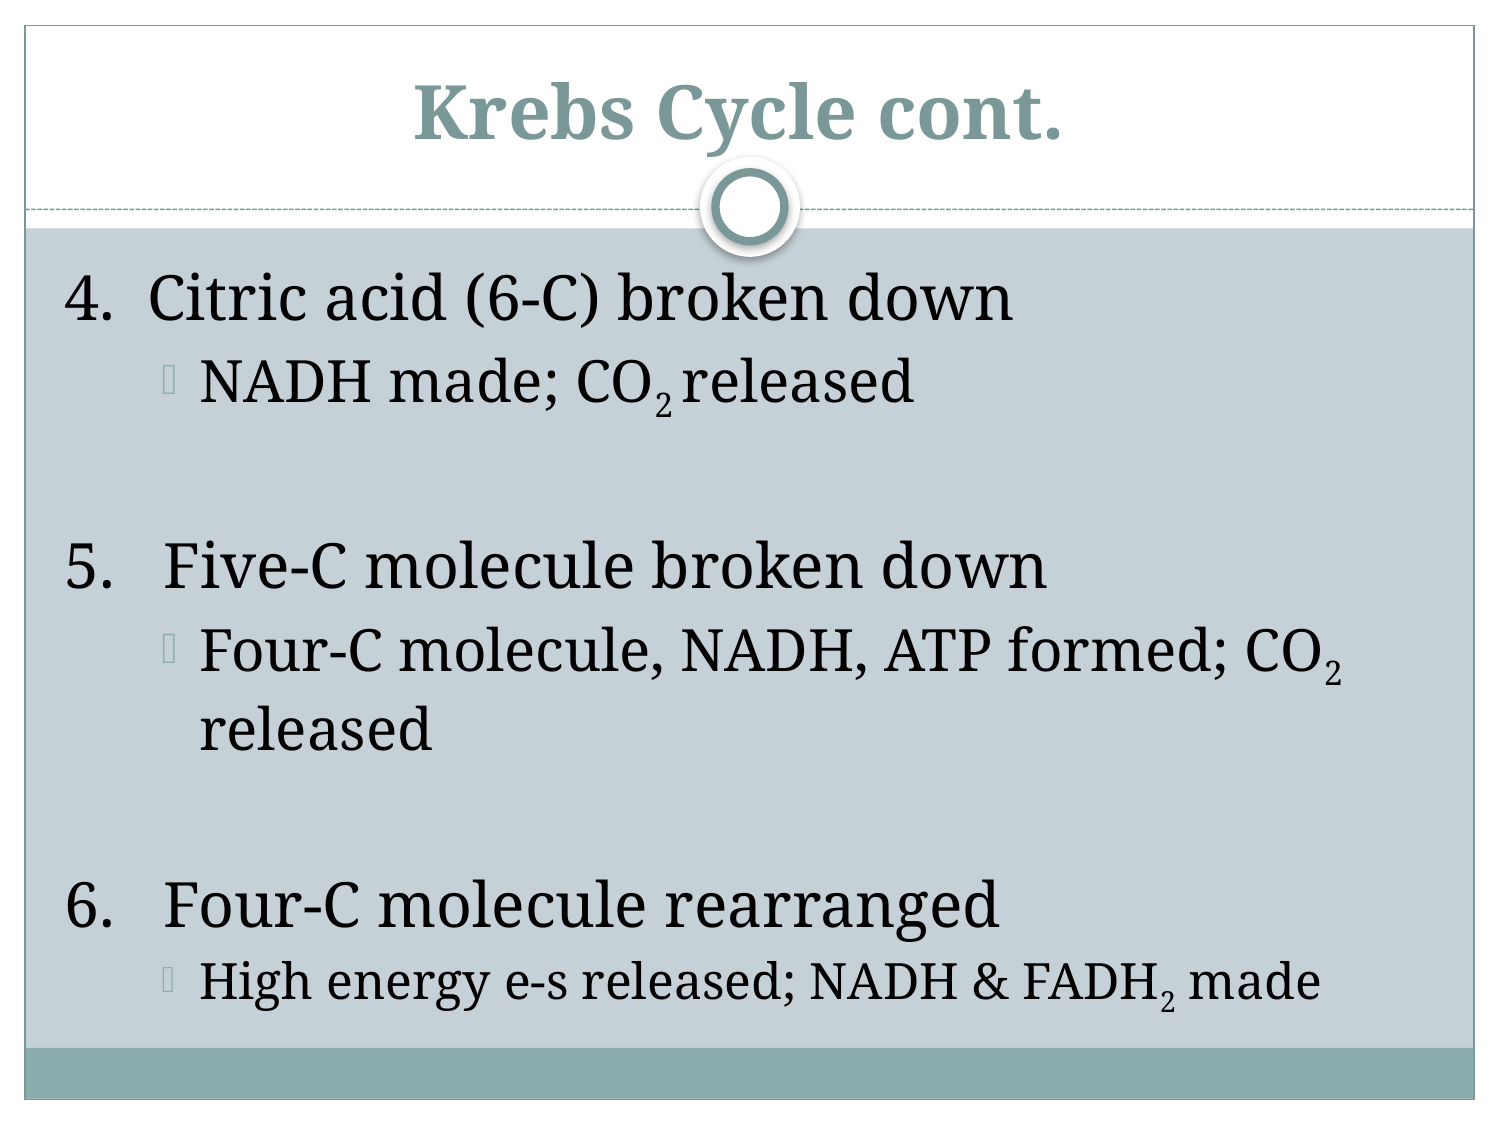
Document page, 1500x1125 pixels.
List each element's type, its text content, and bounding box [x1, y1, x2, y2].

title Krebs Cycle cont. [49, 37, 1450, 162]
list 4. Citric acid (6-C) broken down NADH made; CO2 released 5. Five-C molecule broken down Four-C molecule, NADH, ATP formed; CO2 released 6. Four-C molecule rearranged High energy e-s released; NADH & FADH2 made [49, 250, 1445, 1001]
